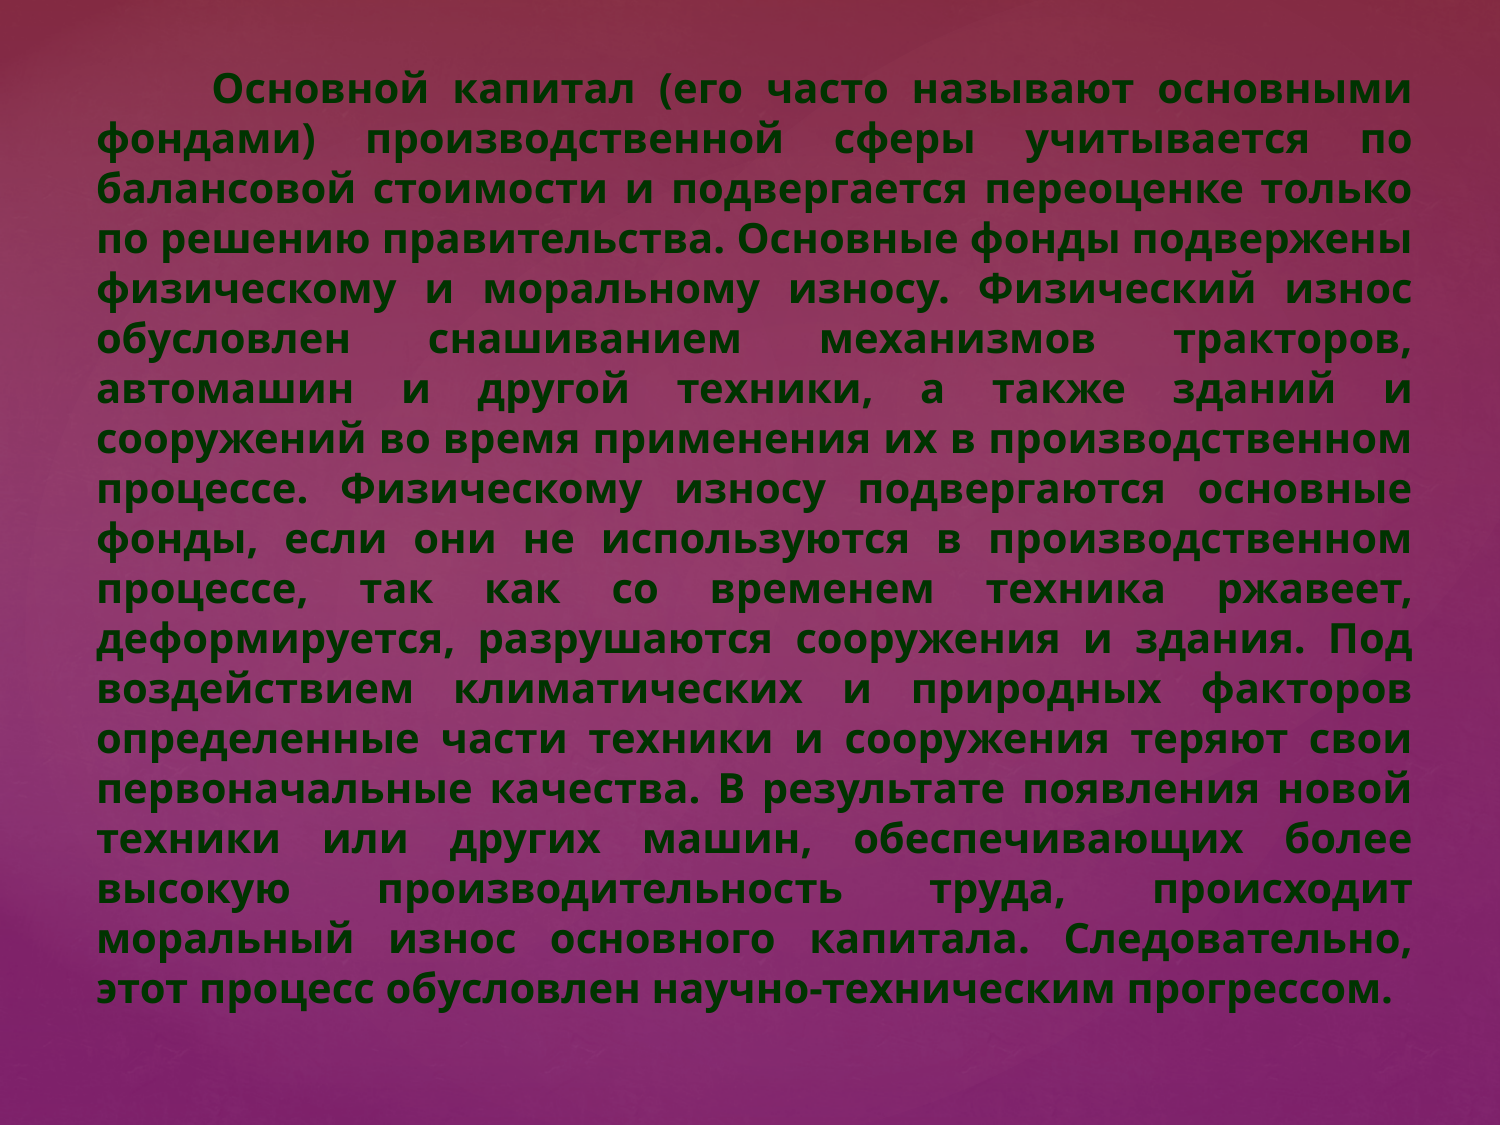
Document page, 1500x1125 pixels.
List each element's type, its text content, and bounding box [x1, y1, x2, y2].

text_box Основной капитал (его часто называют основными фондами) производственной сферы учитывается по балансовой стоимости и подвергается переоценке только по решению правительства. Основные фонды подвержены физическому и моральному износу. Физический износ обусловлен снашиванием механизмов тракторов, автомашин и другой техники, а также зданий и сооружений во время применения их в производственном процессе. Физическому износу подвергаются основные фонды, если они не используются в производственном процессе, так как со временем техника ржавеет, деформируется, разрушаются сооружения и здания. Под воздействием климатических и природных факторов определенные части техники и сооружения теряют свои первоначальные качества. В результате появления новой техники или других машин, обеспечивающих более высокую производительность труда, происходит моральный износ основного капитала. Следовательно, этот процесс обусловлен научно-техническим прогрессом. [81, 54, 1428, 1020]
